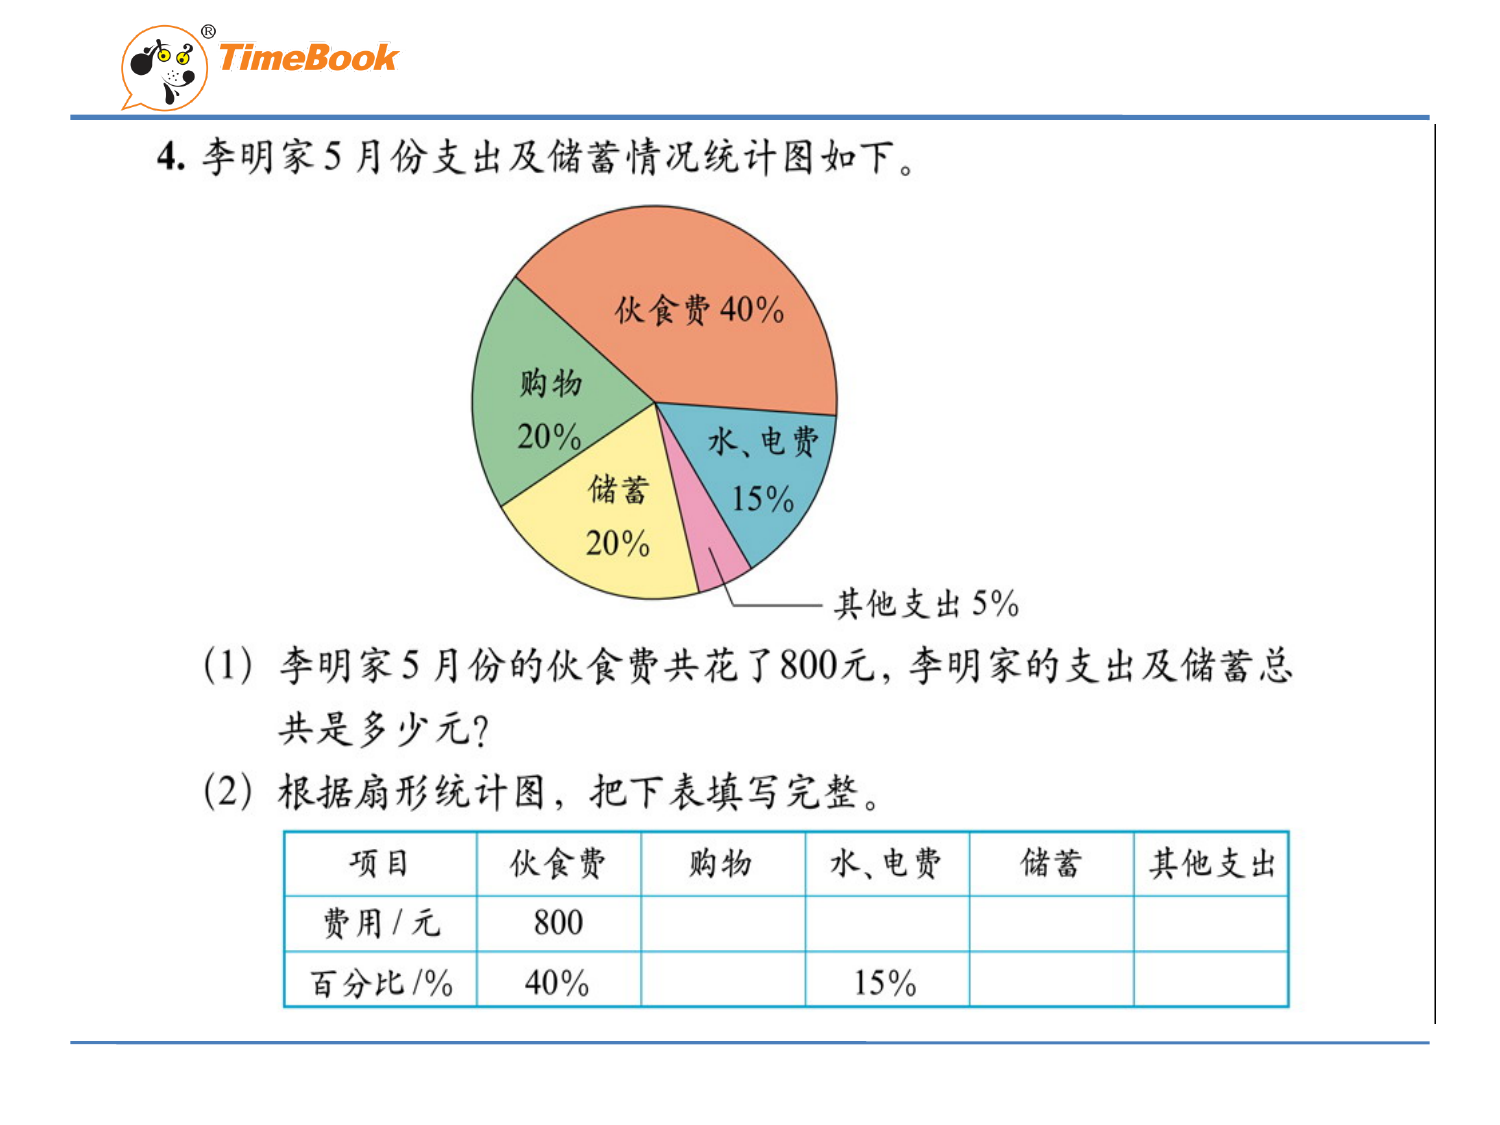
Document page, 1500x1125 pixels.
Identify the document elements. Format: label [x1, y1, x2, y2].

picture [64, 124, 1436, 1024]
picture [118, 22, 408, 113]
